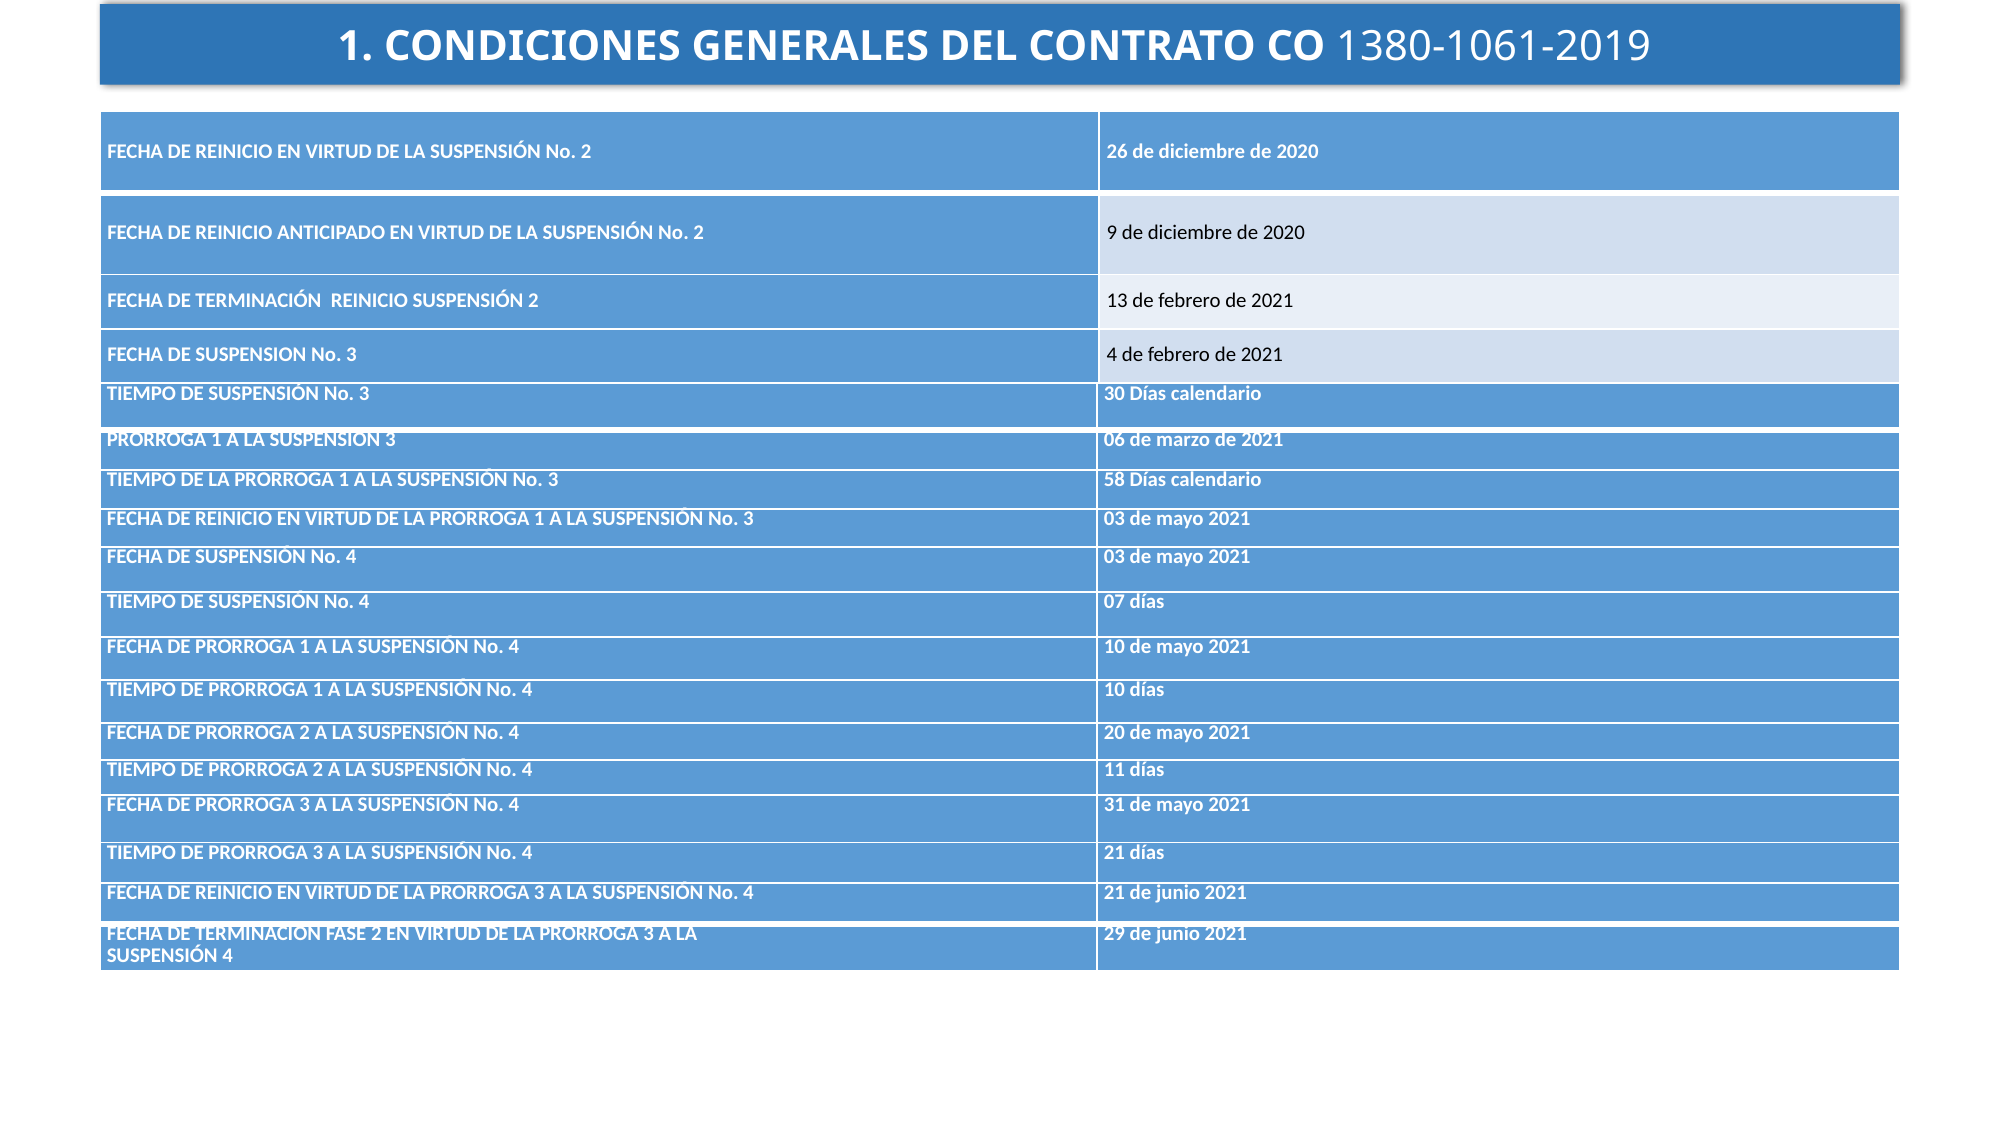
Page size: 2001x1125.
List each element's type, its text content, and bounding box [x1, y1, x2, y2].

table_cell PRORROGA 1 A LA SUSPENSIÓN 3 [101, 433, 1096, 469]
table_cell TIEMPO DE LA PRORROGA 1 A LA SUSPENSIÓN No. 3 [101, 471, 1096, 508]
table_cell 31 de mayo 2021 [1098, 796, 1899, 842]
table_cell 20 de mayo 2021 [1098, 724, 1899, 759]
table_cell FECHA DE TERMINACIÓN FASE 2 EN VIRTUD DE LA PRORROGA 3 A LA SUSPENSIÓN 4 [101, 927, 1096, 970]
table_cell 03 de mayo 2021 [1098, 548, 1899, 591]
table_cell TIEMPO DE SUSPENSIÓN No. 4 [101, 593, 1096, 636]
table_cell 07 días [1098, 593, 1899, 636]
text_box 1. CONDICIONES GENERALES DEL CONTRATO CO 1380-1061-2019 [99, 4, 1900, 85]
table_cell 21 de junio 2021 [1098, 884, 1899, 921]
table_cell TIEMPO DE PRORROGA 3 A LA SUSPENSIÓN No. 4 [101, 843, 1096, 882]
table_cell 4 de febrero de 2021 [1100, 330, 1899, 382]
table_cell FECHA DE SUSPENSIÓN No. 4 [101, 548, 1096, 591]
table_header TIEMPO DE SUSPENSIÓN No. 3 [101, 384, 1096, 427]
table_cell 10 días [1098, 681, 1899, 722]
table_header 30 Días calendario [1098, 384, 1899, 427]
table_cell FECHA DE REINICIO EN VIRTUD DE LA PRORROGA 1 A LA SUSPENSIÓN No. 3 [101, 510, 1096, 546]
table_cell 58 Días calendario [1098, 471, 1899, 508]
table_header FECHA DE REINICIO EN VIRTUD DE LA SUSPENSIÓN No. 2 [101, 112, 1098, 190]
table_cell FECHA DE PRORROGA 3 A LA SUSPENSIÓN No. 4 [101, 796, 1096, 842]
table_cell TIEMPO DE PRORROGA 2 A LA SUSPENSIÓN No. 4 [101, 761, 1096, 794]
table_cell 03 de mayo 2021 [1098, 510, 1899, 546]
table_cell 10 de mayo 2021 [1098, 638, 1899, 679]
table_cell FECHA DE REINICIO EN VIRTUD DE LA PRORROGA 3 A LA SUSPENSIÓN No. 4 [101, 884, 1096, 921]
table_cell 13 de febrero de 2021 [1100, 275, 1899, 328]
table_cell FECHA DE SUSPENSION No. 3 [101, 330, 1098, 382]
table_cell TIEMPO DE PRORROGA 1 A LA SUSPENSIÓN No. 4 [101, 681, 1096, 722]
table_header 26 de diciembre de 2020 [1100, 112, 1899, 190]
table_cell 29 de junio 2021 [1098, 927, 1899, 970]
table_cell FECHA DE TERMINACIÓN REINICIO SUSPENSIÓN 2 [101, 275, 1098, 328]
table_cell 9 de diciembre de 2020 [1100, 196, 1899, 274]
table_cell FECHA DE PRORROGA 2 A LA SUSPENSIÓN No. 4 [101, 724, 1096, 759]
table_cell FECHA DE REINICIO ANTICIPADO EN VIRTUD DE LA SUSPENSIÓN No. 2 [101, 196, 1098, 274]
table_cell 11 días [1098, 761, 1899, 794]
table_cell 06 de marzo de 2021 [1098, 433, 1899, 469]
table_cell 21 días [1098, 843, 1899, 882]
table_cell FECHA DE PRORROGA 1 A LA SUSPENSIÓN No. 4 [101, 638, 1096, 679]
